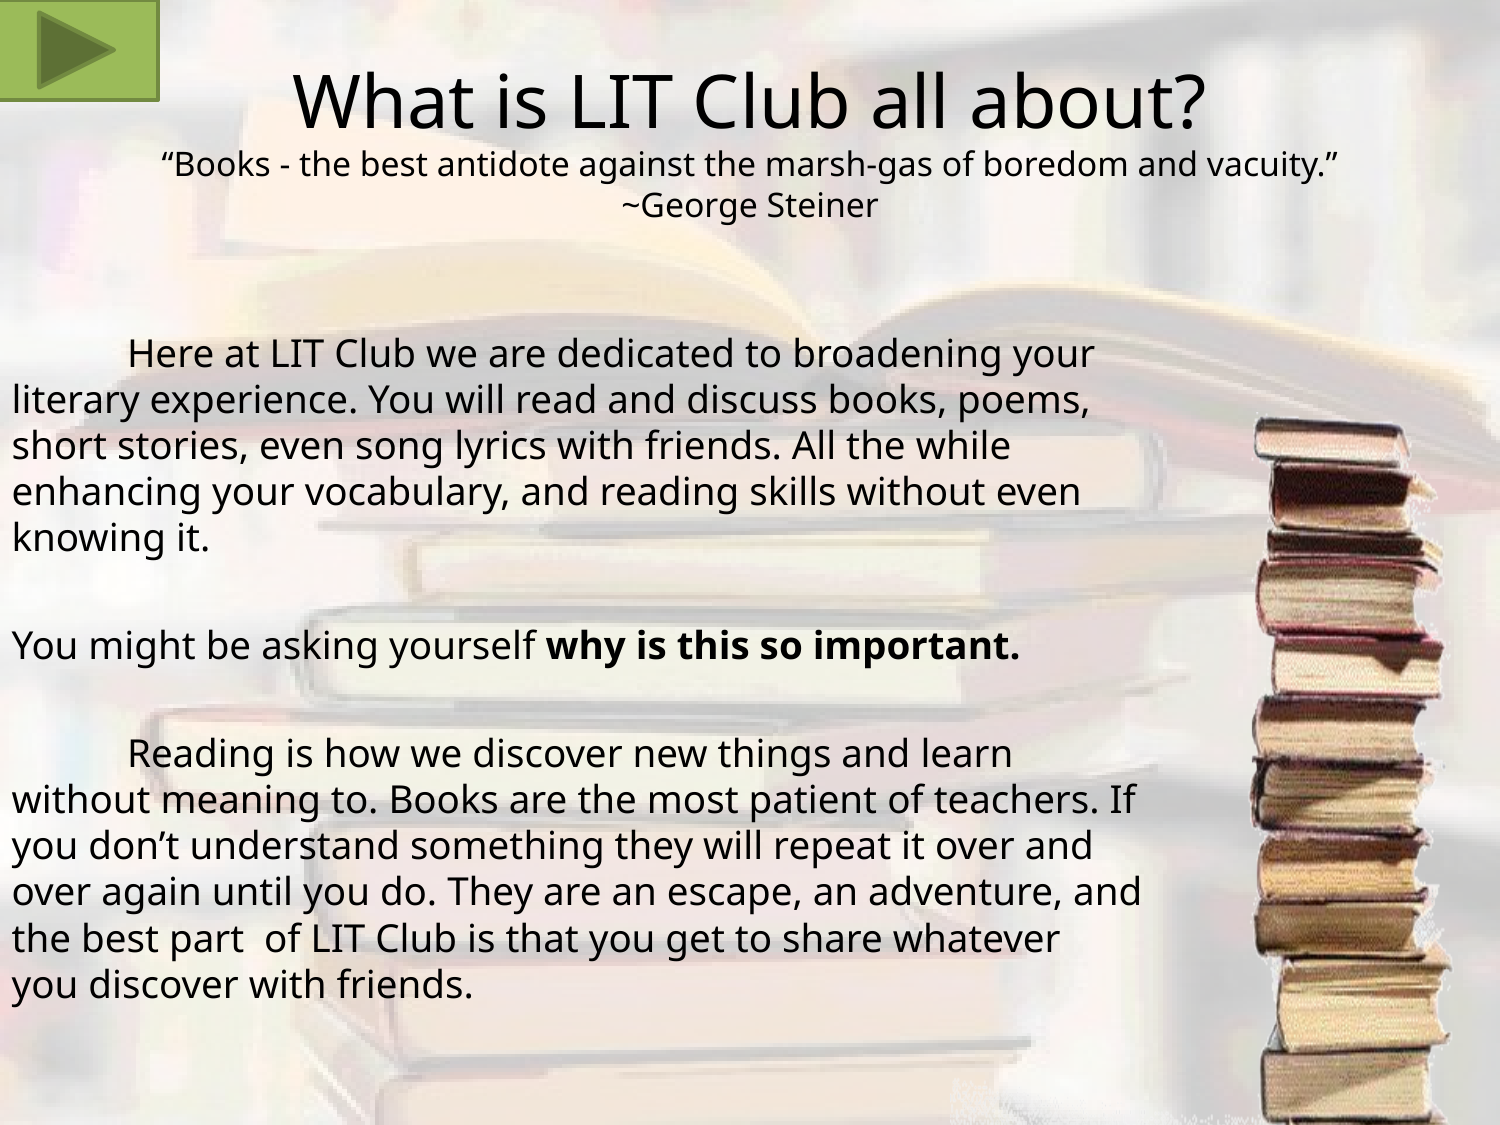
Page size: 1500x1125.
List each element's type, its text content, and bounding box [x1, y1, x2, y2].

title What is LIT Club all about? “Books - the best antidote against the marsh-gas of boredom and vacuity.” ~George Steiner [75, 45, 1425, 233]
list Here at LIT Club we are dedicated to broadening your literary experience. You will read and discuss books, poems, short stories, even song lyrics with friends. All the while enhancing your vocabulary, and reading skills without even knowing it. You might be asking yourself why is this so important. Reading is how we discover new things and learn without meaning to. Books are the most patient of teachers. If you don’t understand something they will repeat it over and over again until you do. They are an escape, an adventure, and the best part of LIT Club is that you get to share whatever you discover with friends. [0, 275, 1163, 1018]
text_box [0, 0, 160, 102]
picture [949, 412, 1457, 1125]
